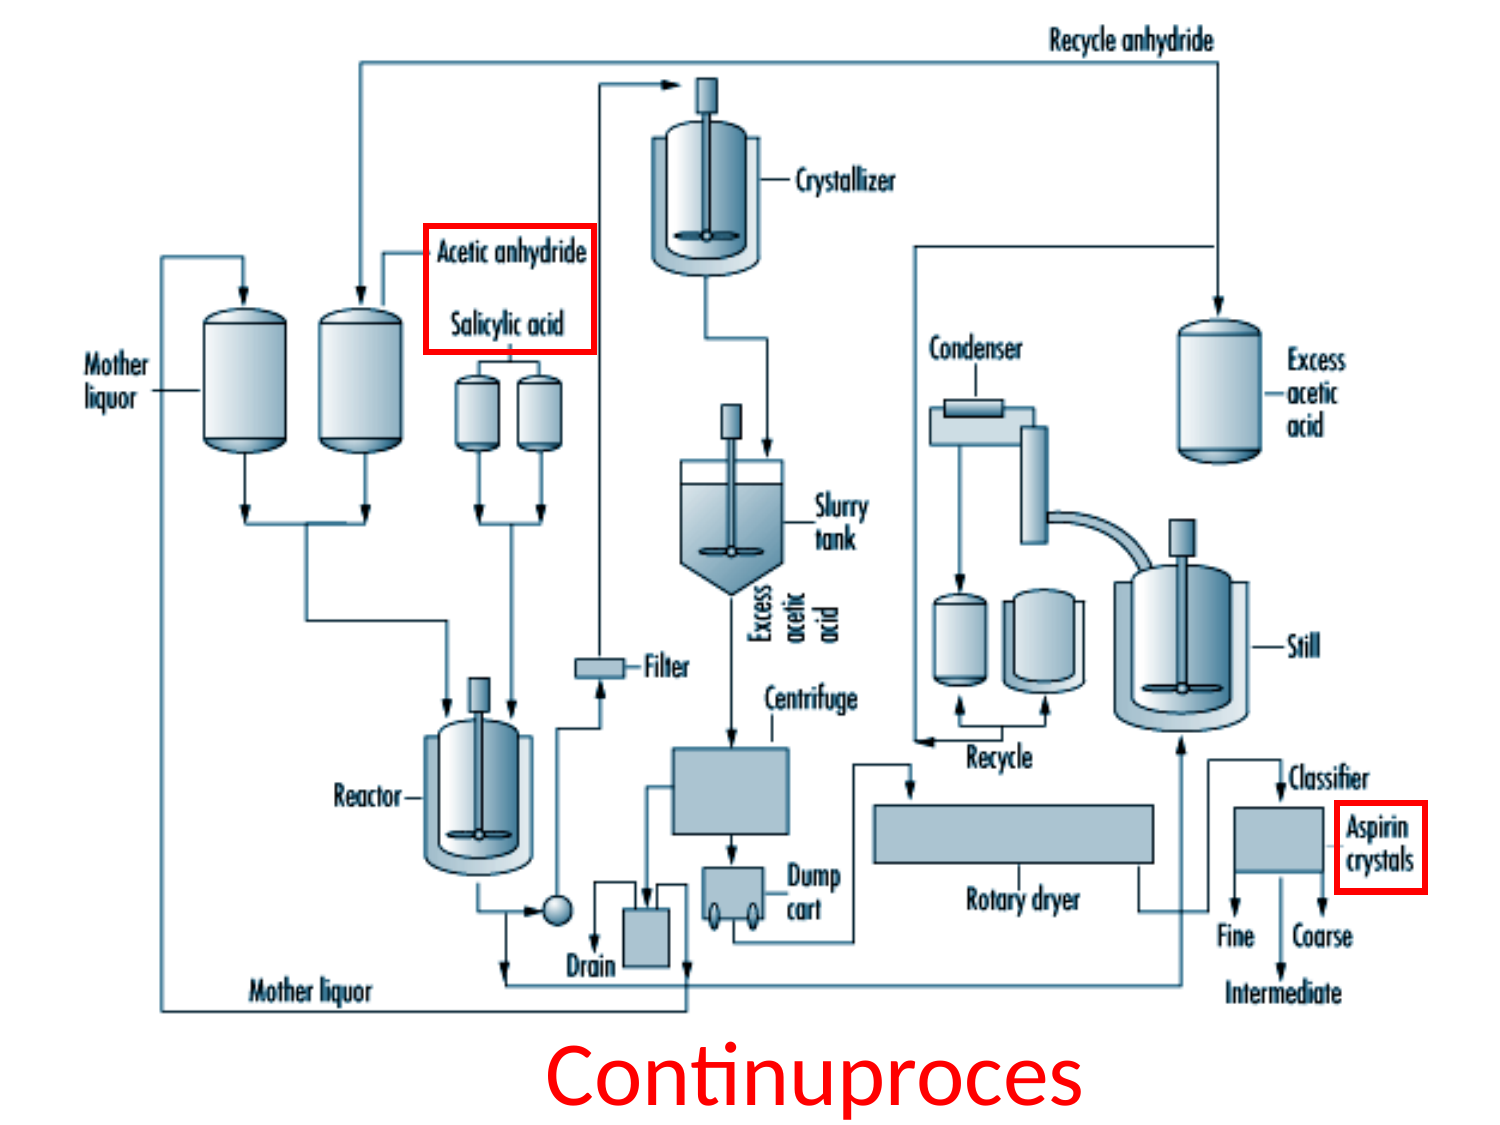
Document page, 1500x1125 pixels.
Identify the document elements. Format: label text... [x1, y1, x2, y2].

picture [55, 23, 1445, 1024]
text_box Continuproces [530, 1024, 1151, 1125]
